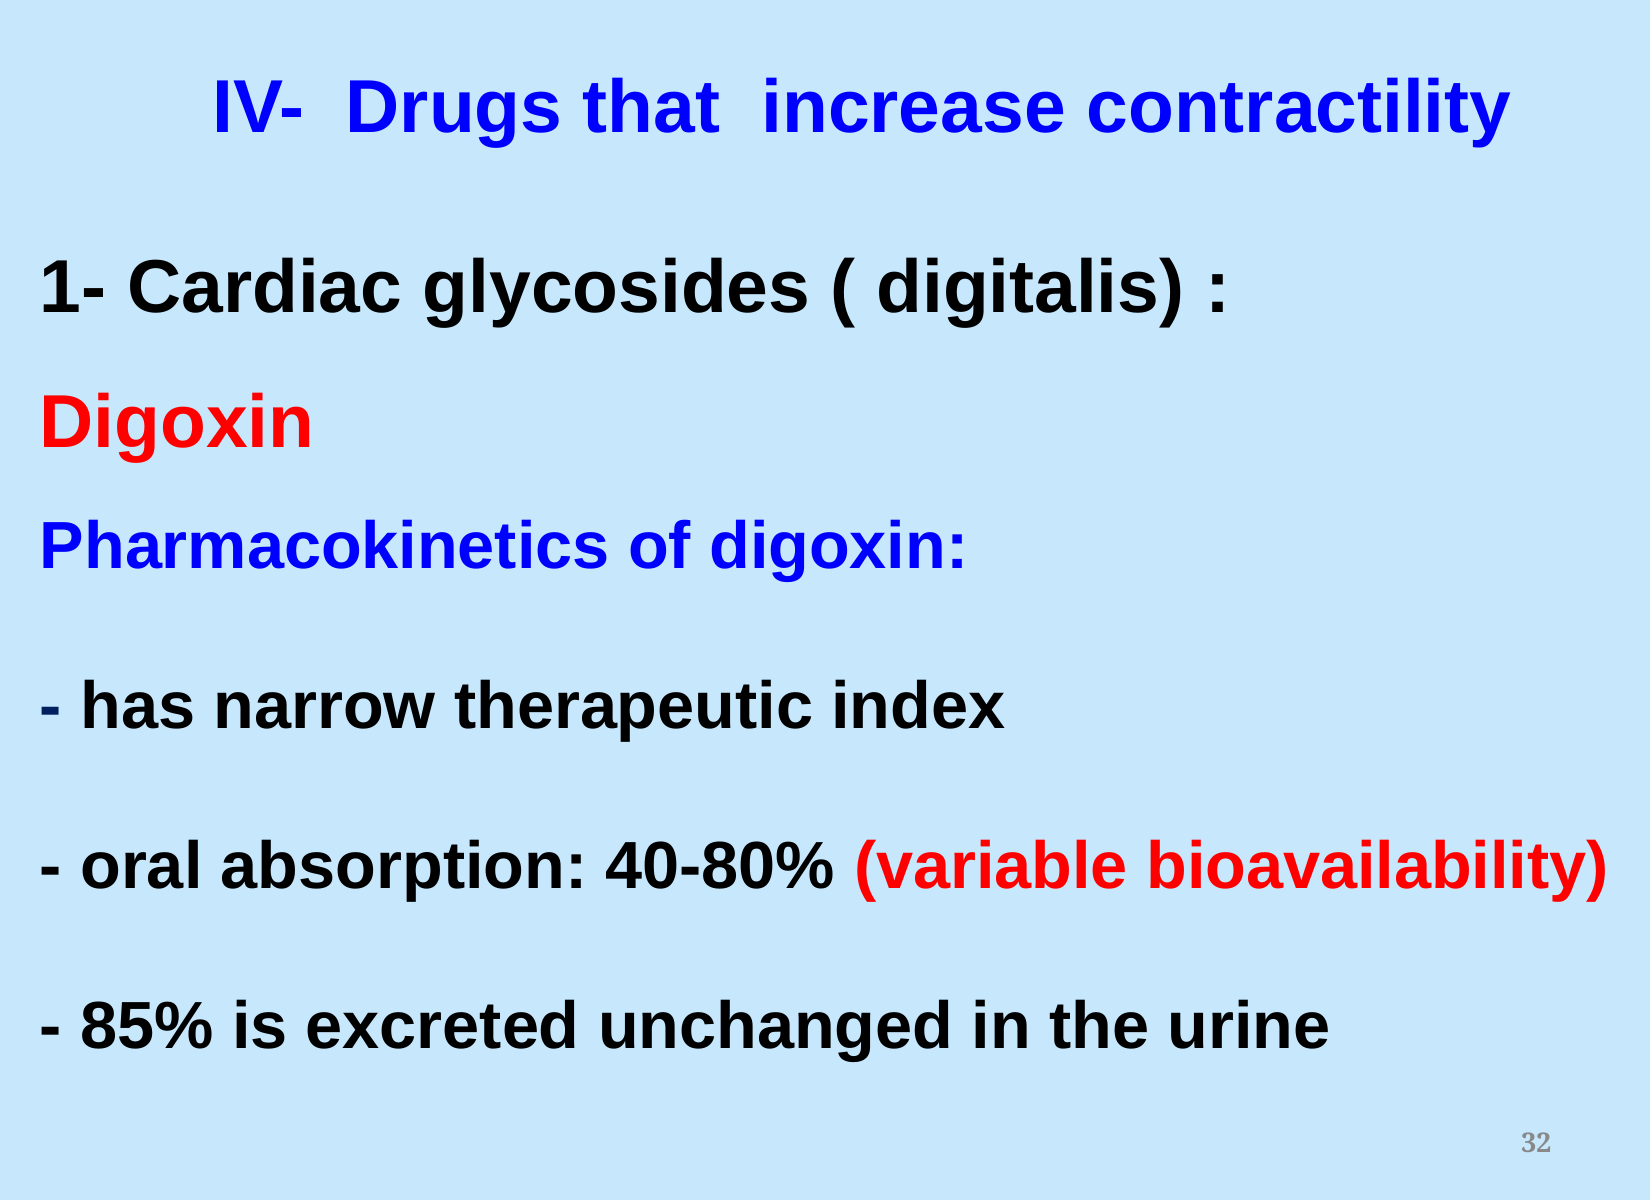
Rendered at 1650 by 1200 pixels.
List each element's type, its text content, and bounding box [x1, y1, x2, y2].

text_box IV- Drugs that increase contractility 1- Cardiac glycosides ( digitalis) : Digoxin Pharmacokinetics of digoxin: - has narrow therapeutic index - oral absorption: 40-80% (variable bioavailability) - 85% is excreted unchanged in the urine [24, 49, 1650, 1200]
